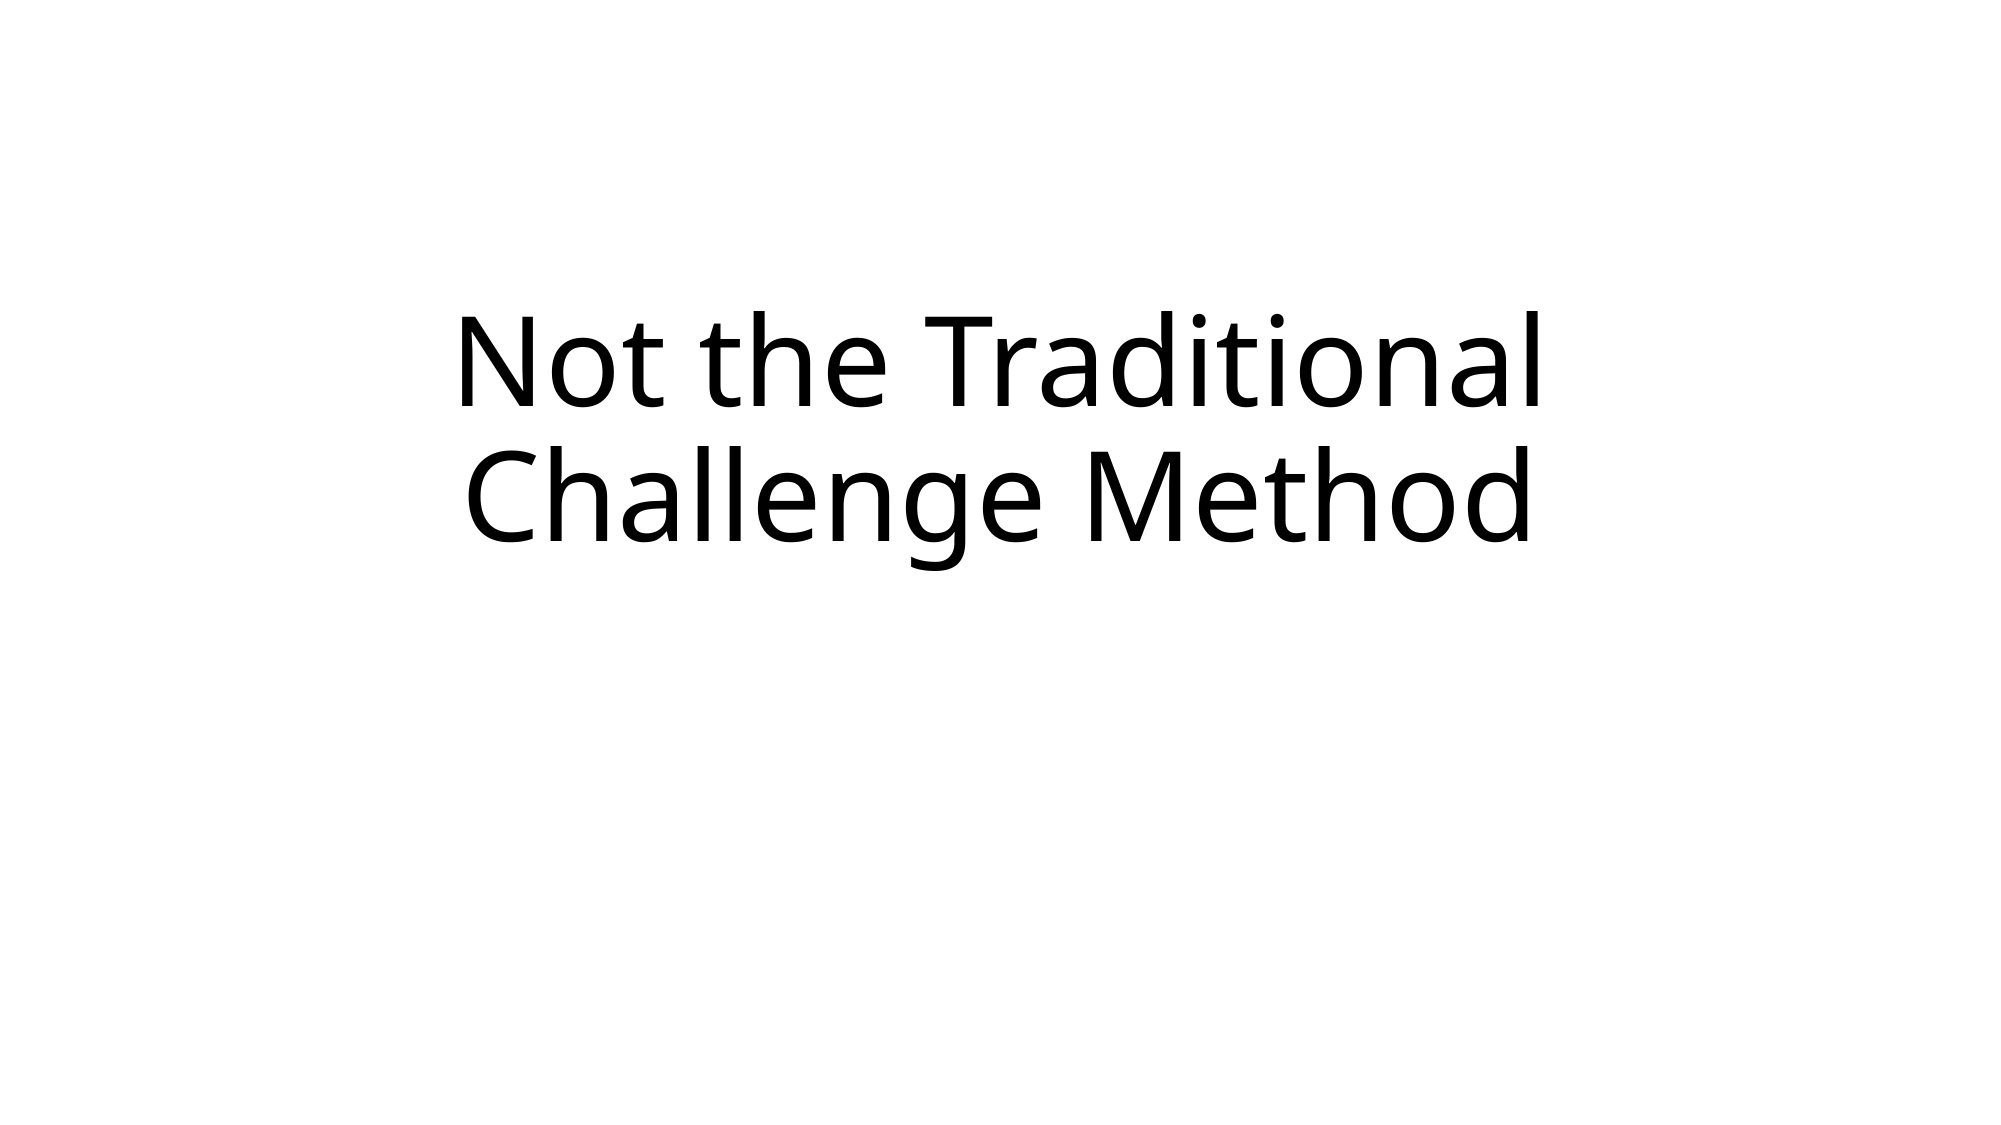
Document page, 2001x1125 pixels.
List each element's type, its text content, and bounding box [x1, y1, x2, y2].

title Not the Traditional Challenge Method [249, 184, 1750, 576]
